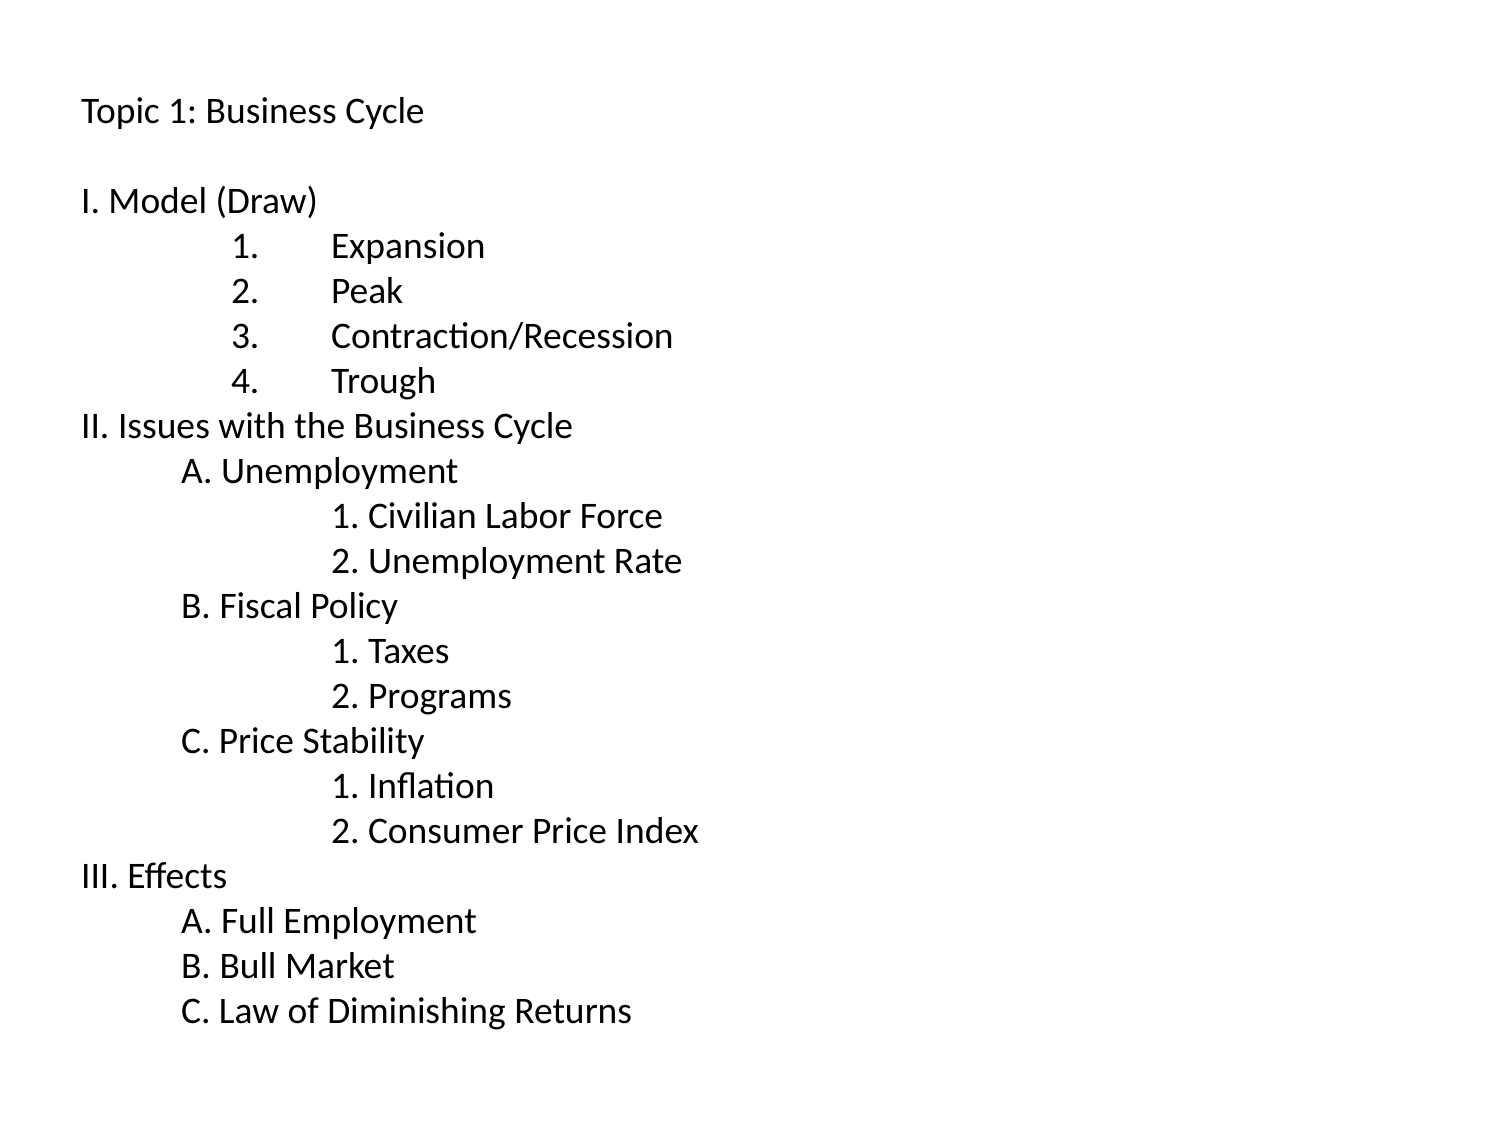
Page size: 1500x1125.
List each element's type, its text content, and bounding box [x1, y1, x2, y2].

text_box Topic 1: Business Cycle I. Model (Draw) Expansion Peak Contraction/Recession Trough II. Issues with the Business Cycle A. Unemployment 1. Civilian Labor Force 2. Unemployment Rate B. Fiscal Policy 1. Taxes 2. Programs C. Price Stability 1. Inflation 2. Consumer Price Index III. Effects A. Full Employment B. Bull Market C. Law of Diminishing Returns [66, 78, 914, 1084]
